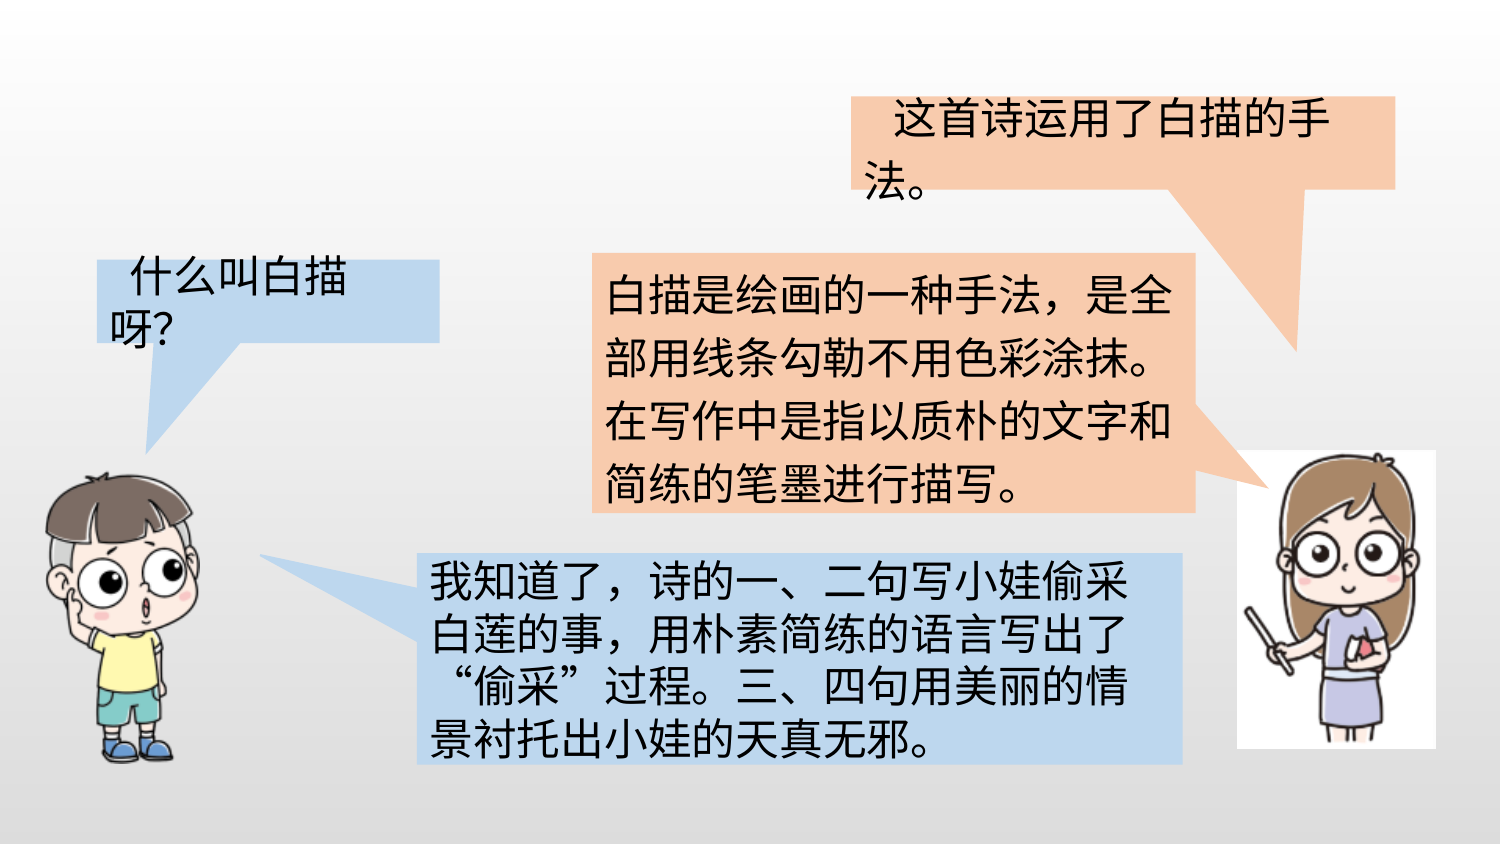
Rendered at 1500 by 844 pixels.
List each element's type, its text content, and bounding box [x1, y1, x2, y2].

text_box 这首诗运用了白描的手法。 [851, 96, 1396, 353]
picture [1237, 450, 1436, 749]
picture [45, 468, 200, 764]
text_box 我知道了，诗的一、二句写小娃偷采白莲的事，用朴素简练的语言写出了“偷采”过程。三、四句用美丽的情景衬托出小娃的天真无邪。 [259, 553, 1183, 765]
text_box 白描是绘画的一种手法，是全部用线条勾勒不用色彩涂抹。在写作中是指以质朴的文字和简练的笔墨进行描写。 [592, 252, 1237, 514]
text_box 什么叫白描呀？ [96, 259, 440, 455]
